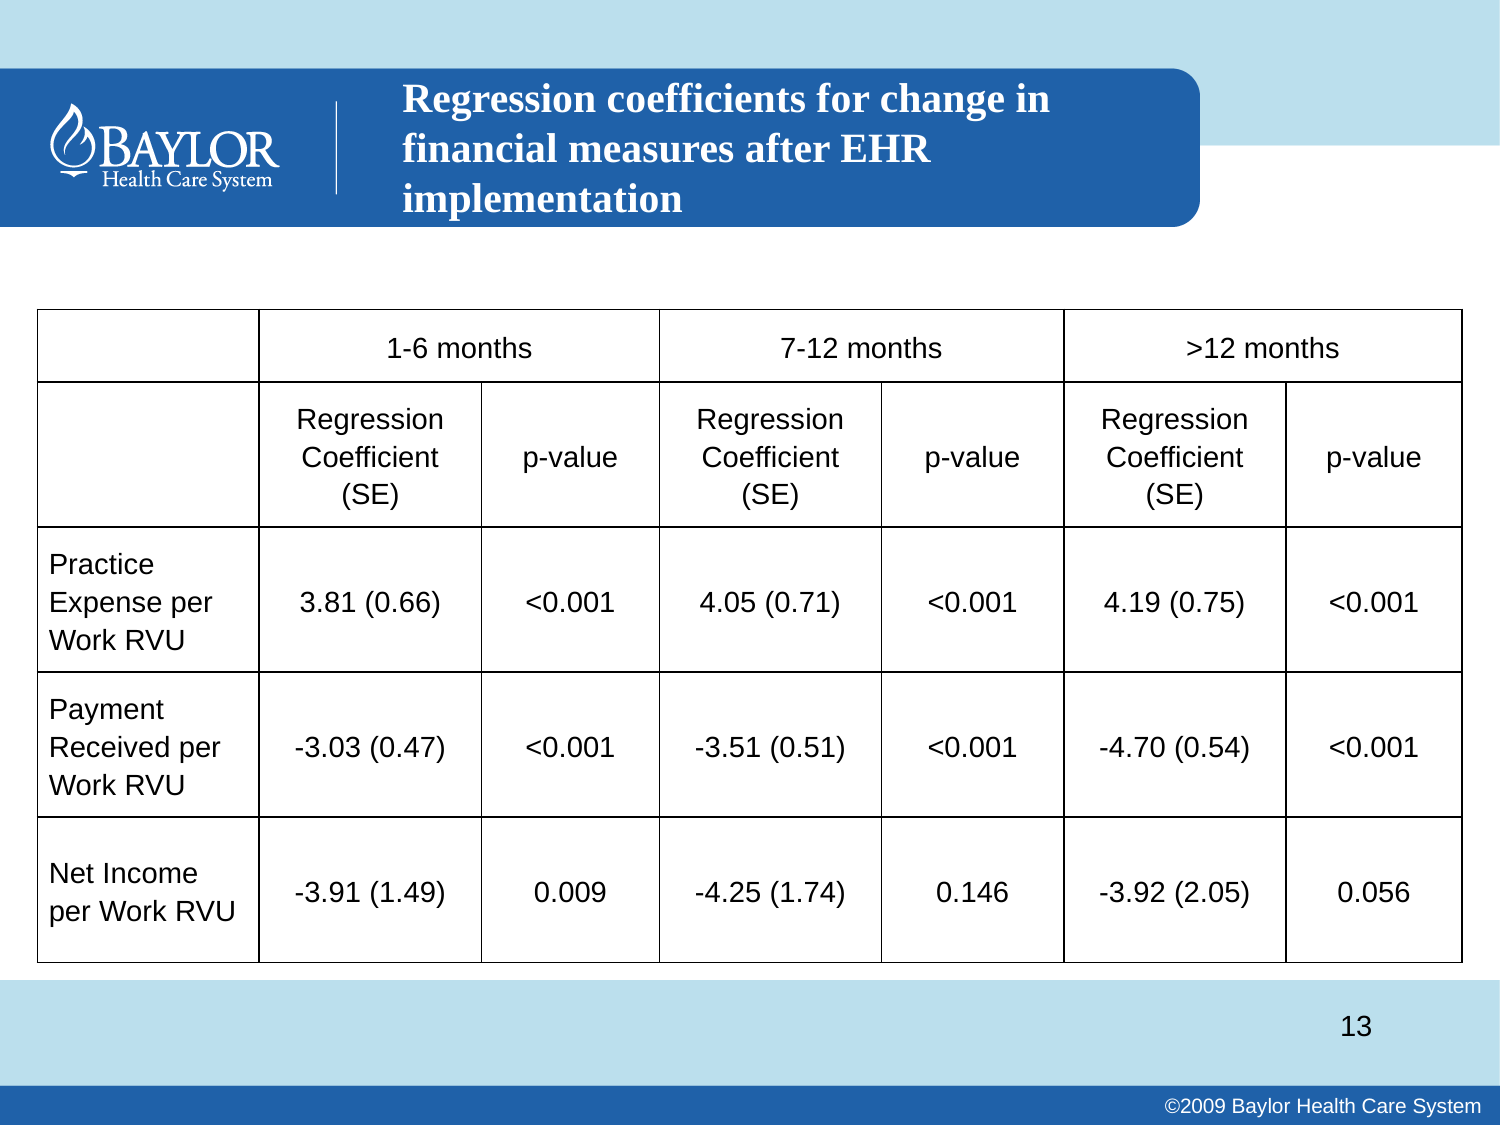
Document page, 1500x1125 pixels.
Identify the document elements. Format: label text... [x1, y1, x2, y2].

table_cell 4.05 (0.71) [660, 528, 881, 671]
table_header >12 months [1065, 310, 1461, 381]
table_cell p-value [882, 383, 1063, 526]
table_cell <0.001 [482, 528, 659, 671]
table_cell p-value [1287, 383, 1461, 526]
table_cell p-value [482, 383, 659, 526]
table_cell Practice Expense per Work RVU [38, 528, 258, 671]
table_cell Payment Received per Work RVU [38, 673, 258, 816]
table_cell Regression Coefficient (SE) [260, 383, 481, 526]
table_cell <0.001 [1287, 673, 1461, 816]
title Regression coefficients for change in financial measures after EHR implementation [387, 92, 1200, 250]
table_cell <0.001 [1287, 528, 1461, 671]
table_cell Regression Coefficient (SE) [660, 383, 881, 526]
table_cell Net Income per Work RVU [38, 818, 258, 962]
table_cell <0.001 [882, 528, 1063, 671]
table_cell -3.91 (1.49) [260, 818, 481, 962]
table_cell 0.009 [482, 818, 659, 962]
table_cell -3.51 (0.51) [660, 673, 881, 816]
table_cell <0.001 [482, 673, 659, 816]
table_cell -3.03 (0.47) [260, 673, 481, 816]
table_cell 0.056 [1287, 818, 1461, 962]
table_cell 3.81 (0.66) [260, 528, 481, 671]
picture [0, 0, 1500, 1125]
table_header 7-12 months [660, 310, 1063, 381]
table_cell -4.70 (0.54) [1065, 673, 1285, 816]
table_cell 0.146 [882, 818, 1063, 962]
table_cell -3.92 (2.05) [1065, 818, 1285, 962]
table_cell 4.19 (0.75) [1065, 528, 1285, 671]
table_cell <0.001 [882, 673, 1063, 816]
table_cell [38, 383, 258, 526]
table_header 1-6 months [260, 310, 659, 381]
table_header [38, 310, 258, 381]
slide_number 13 [1074, 999, 1388, 1076]
table_cell -4.25 (1.74) [660, 818, 881, 962]
table_cell Regression Coefficient (SE) [1065, 383, 1285, 526]
